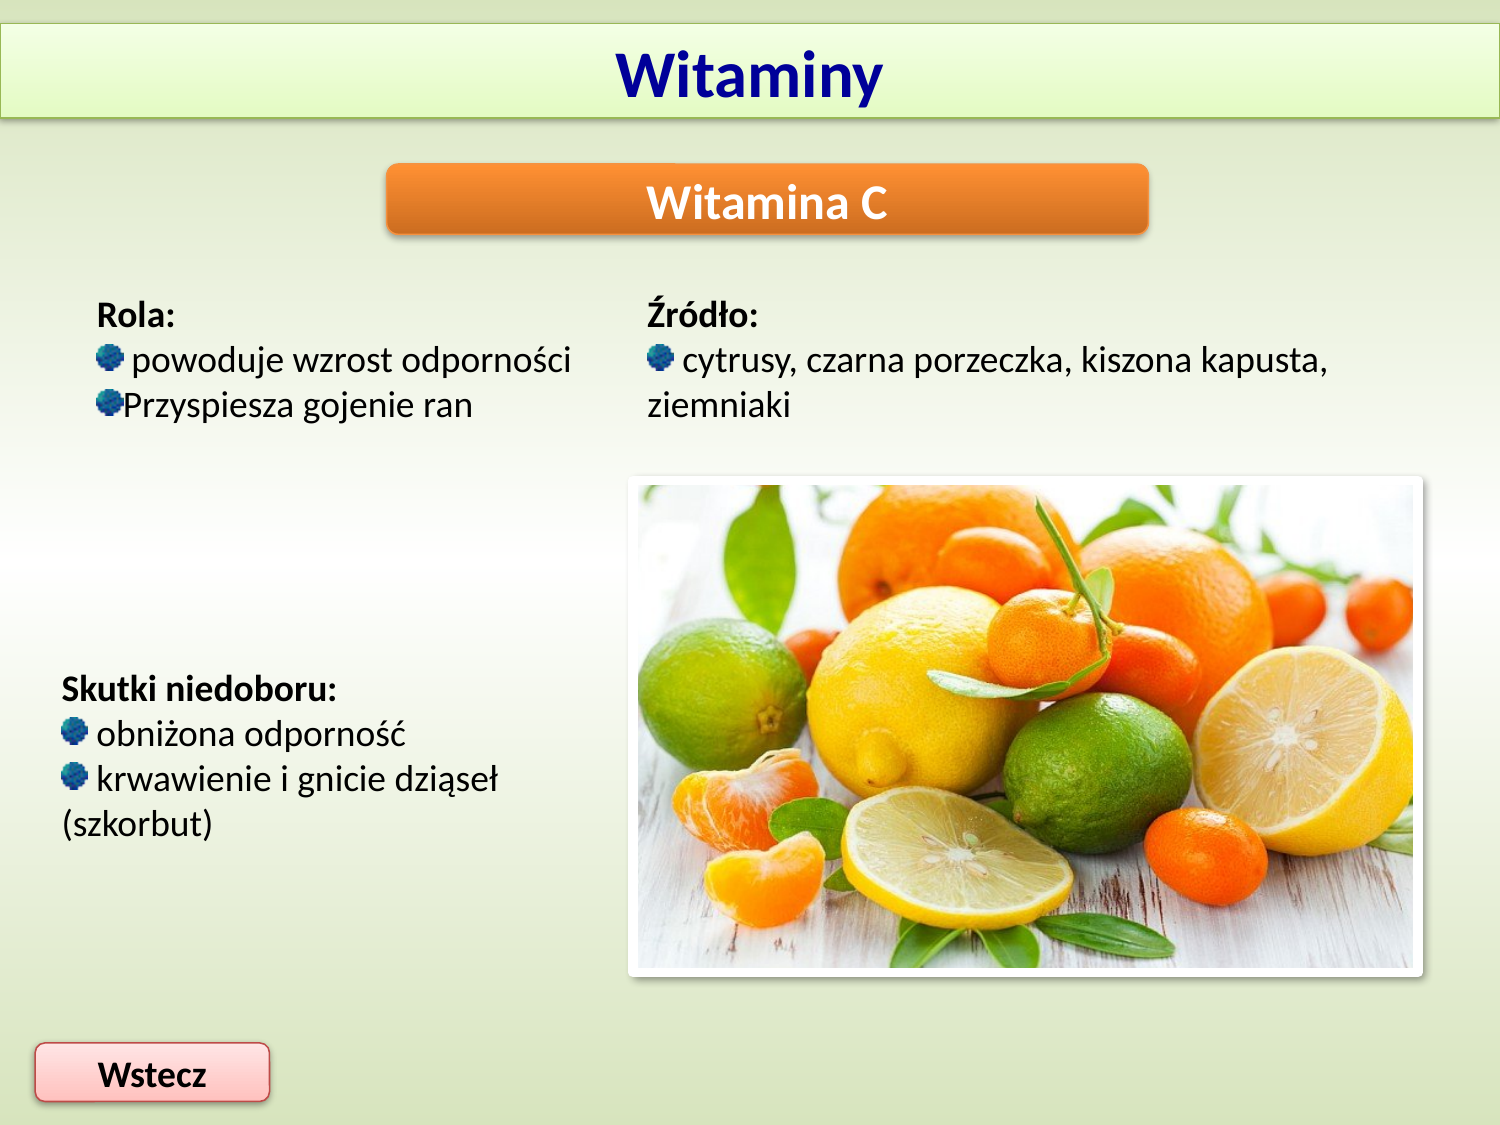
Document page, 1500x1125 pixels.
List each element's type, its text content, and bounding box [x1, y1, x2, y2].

text_box Źródło: cytrusy, czarna porzeczka, kiszona kapusta, ziemniaki [632, 282, 1442, 433]
text_box [631, 478, 1420, 975]
text_box Skutki niedoboru: obniżona odporność krwawienie i gnicie dziąseł (szkorbut) [46, 656, 610, 851]
text_box Wstecz [34, 1042, 271, 1103]
picture [61, 717, 88, 745]
text_box Witamina C [385, 163, 1150, 236]
picture [96, 344, 124, 371]
picture [96, 389, 124, 416]
picture [647, 344, 674, 371]
text_box Witaminy [0, 23, 1500, 119]
text_box Rola: powoduje wzrost odporności Przyspiesza gojenie ran [82, 282, 632, 433]
picture [61, 762, 88, 790]
